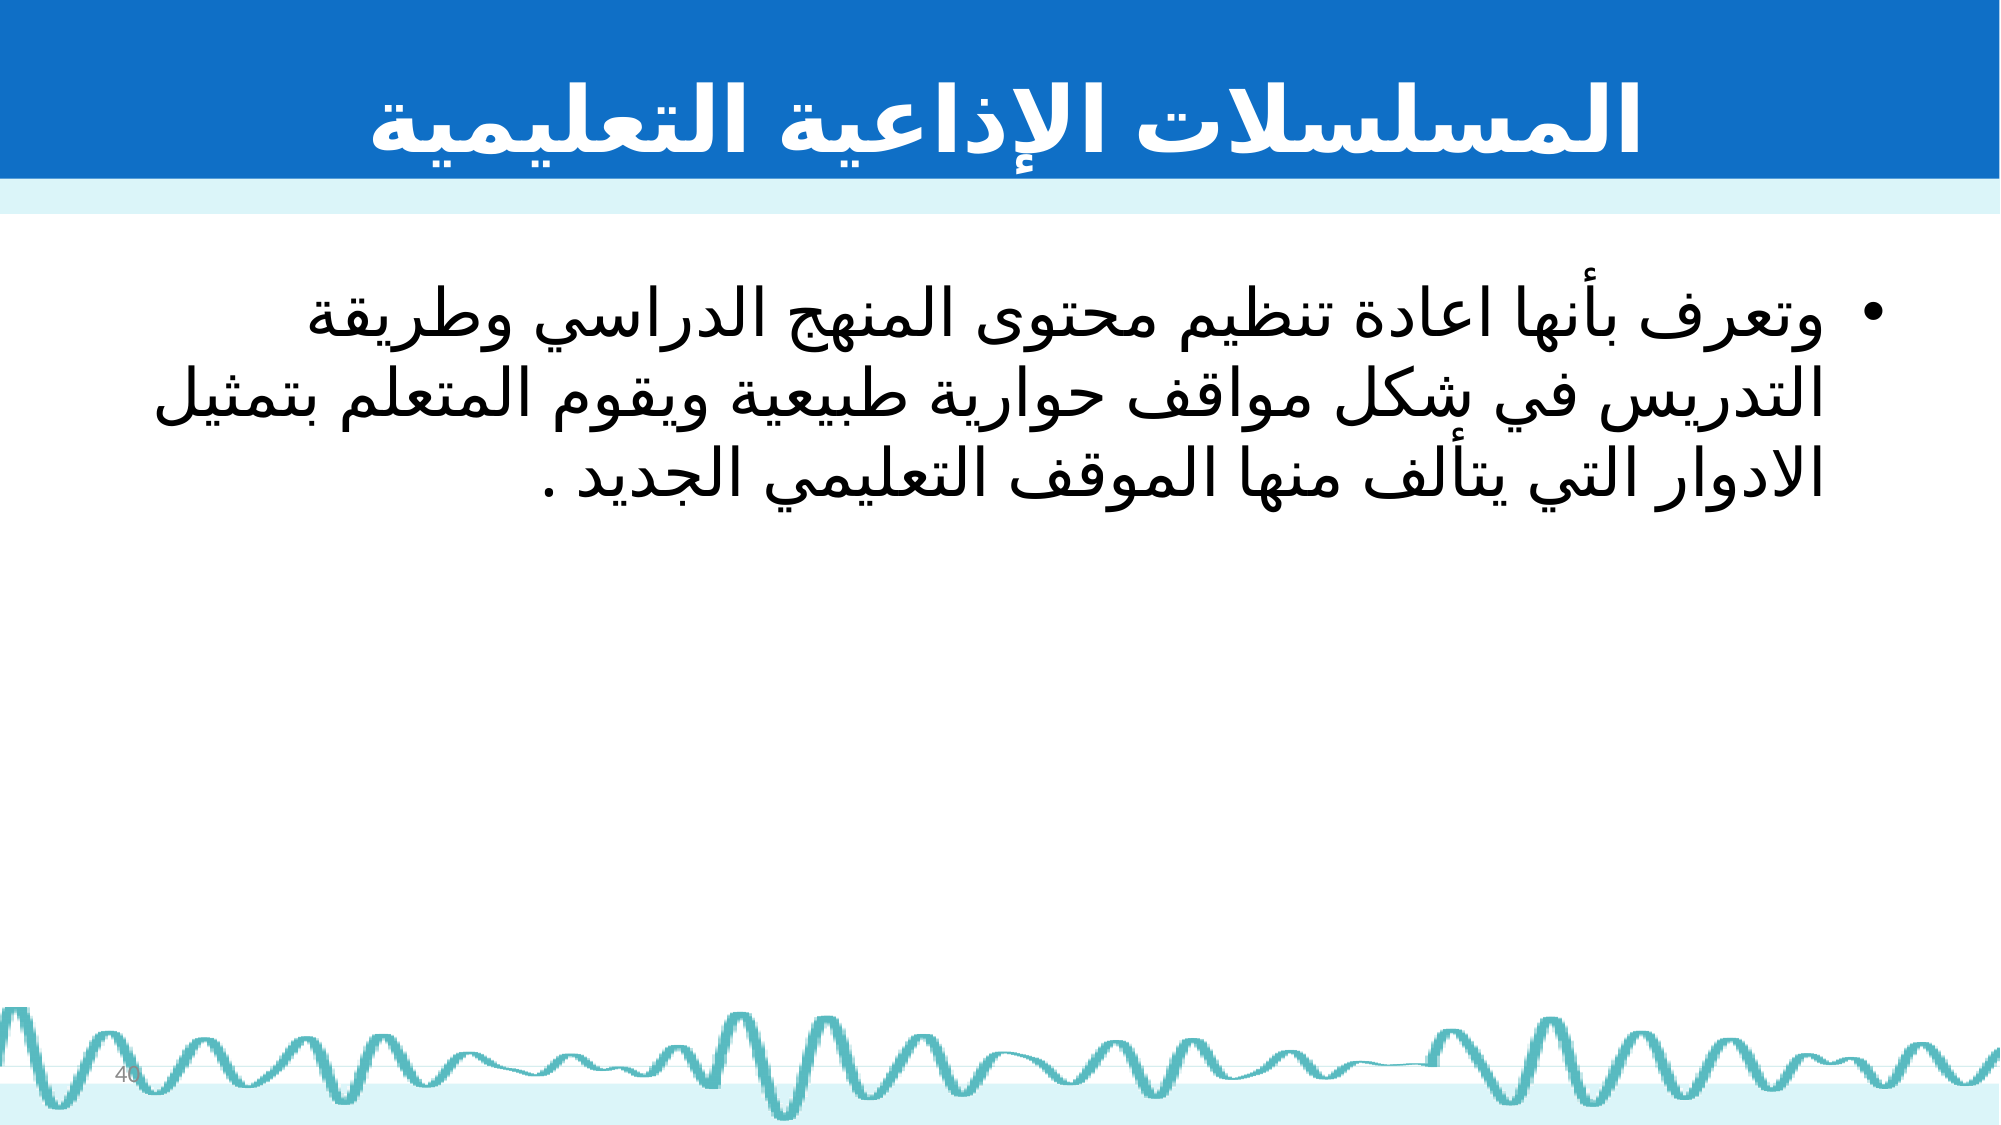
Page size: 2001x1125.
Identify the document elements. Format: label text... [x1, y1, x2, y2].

list وتعرف بأنها اعادة تنظيم محتوى المنهج الدراسي وطريقة التدريس في شكل مواقف حوارية طبيعية ويقوم المتعلم بتمثيل الادوار التي يتألف منها الموقف التعليمي الجديد . [99, 262, 1900, 1005]
slide_number 40 [99, 1042, 567, 1103]
title المسلسلات الإذاعية التعليمية [107, 21, 1908, 210]
